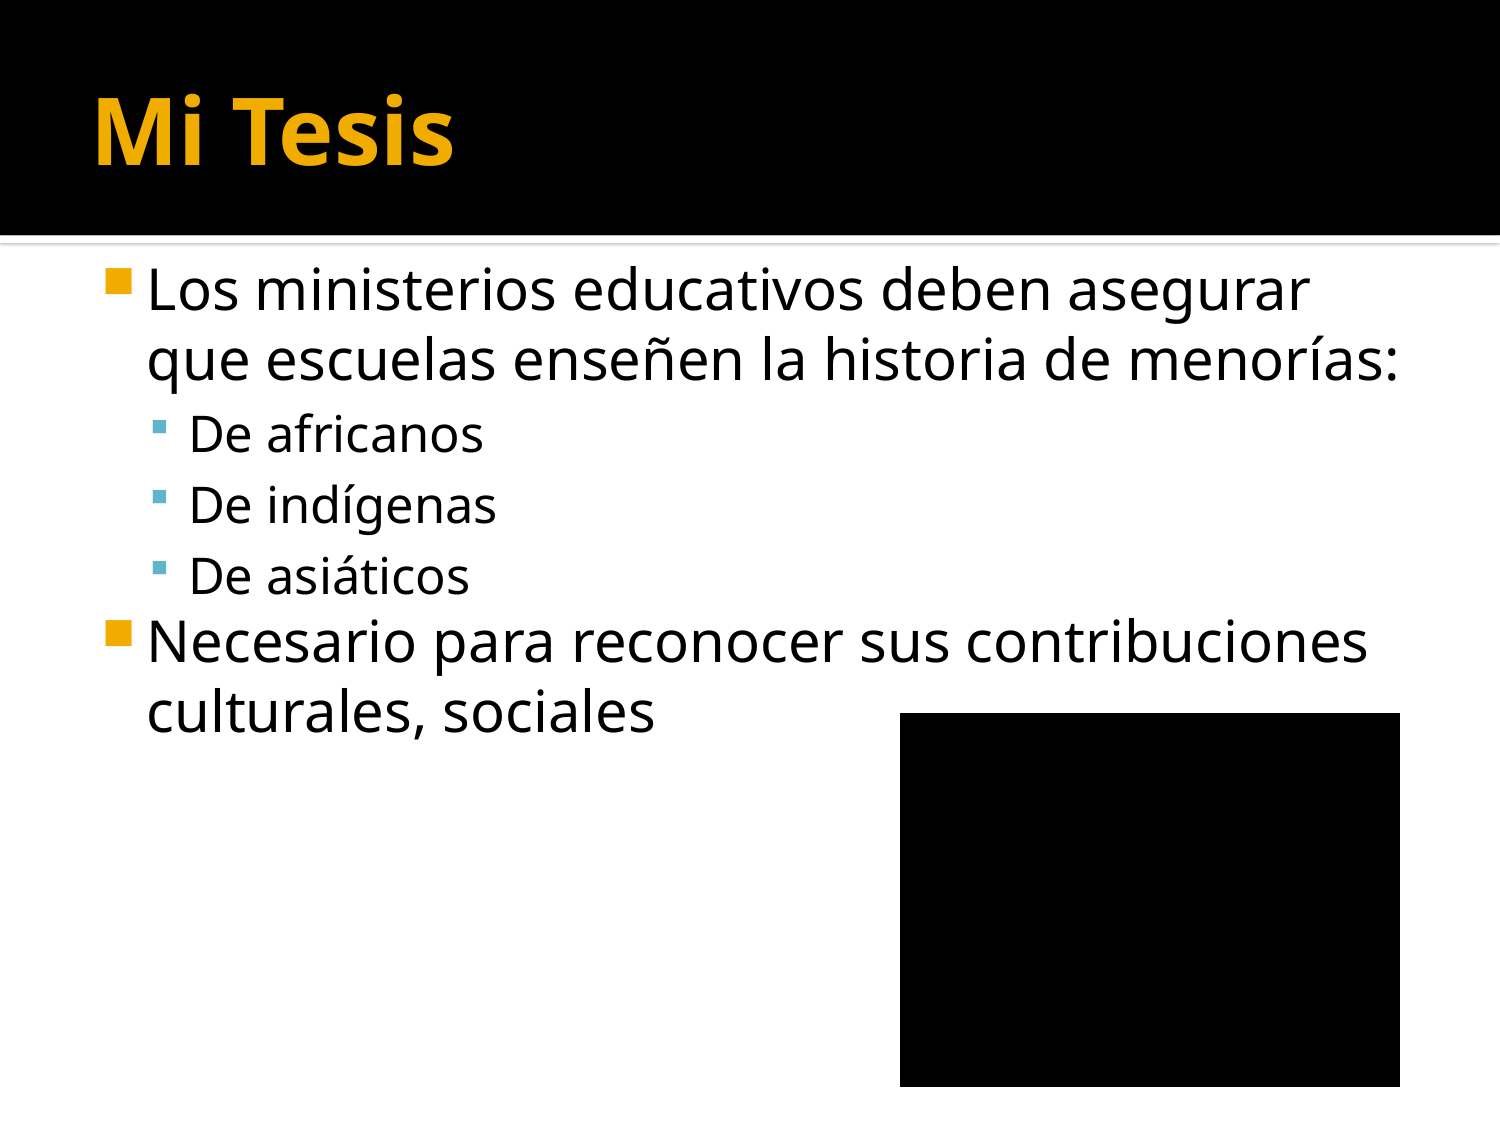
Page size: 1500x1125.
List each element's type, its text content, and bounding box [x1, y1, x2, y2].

title Mi Tesis [75, 25, 1425, 231]
list Los ministerios educativos deben asegurar que escuelas enseñen la historia de menorías: De africanos De indígenas De asiáticos Necesario para reconocer sus contribuciones culturales, sociales [75, 237, 1425, 825]
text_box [899, 712, 1400, 1088]
